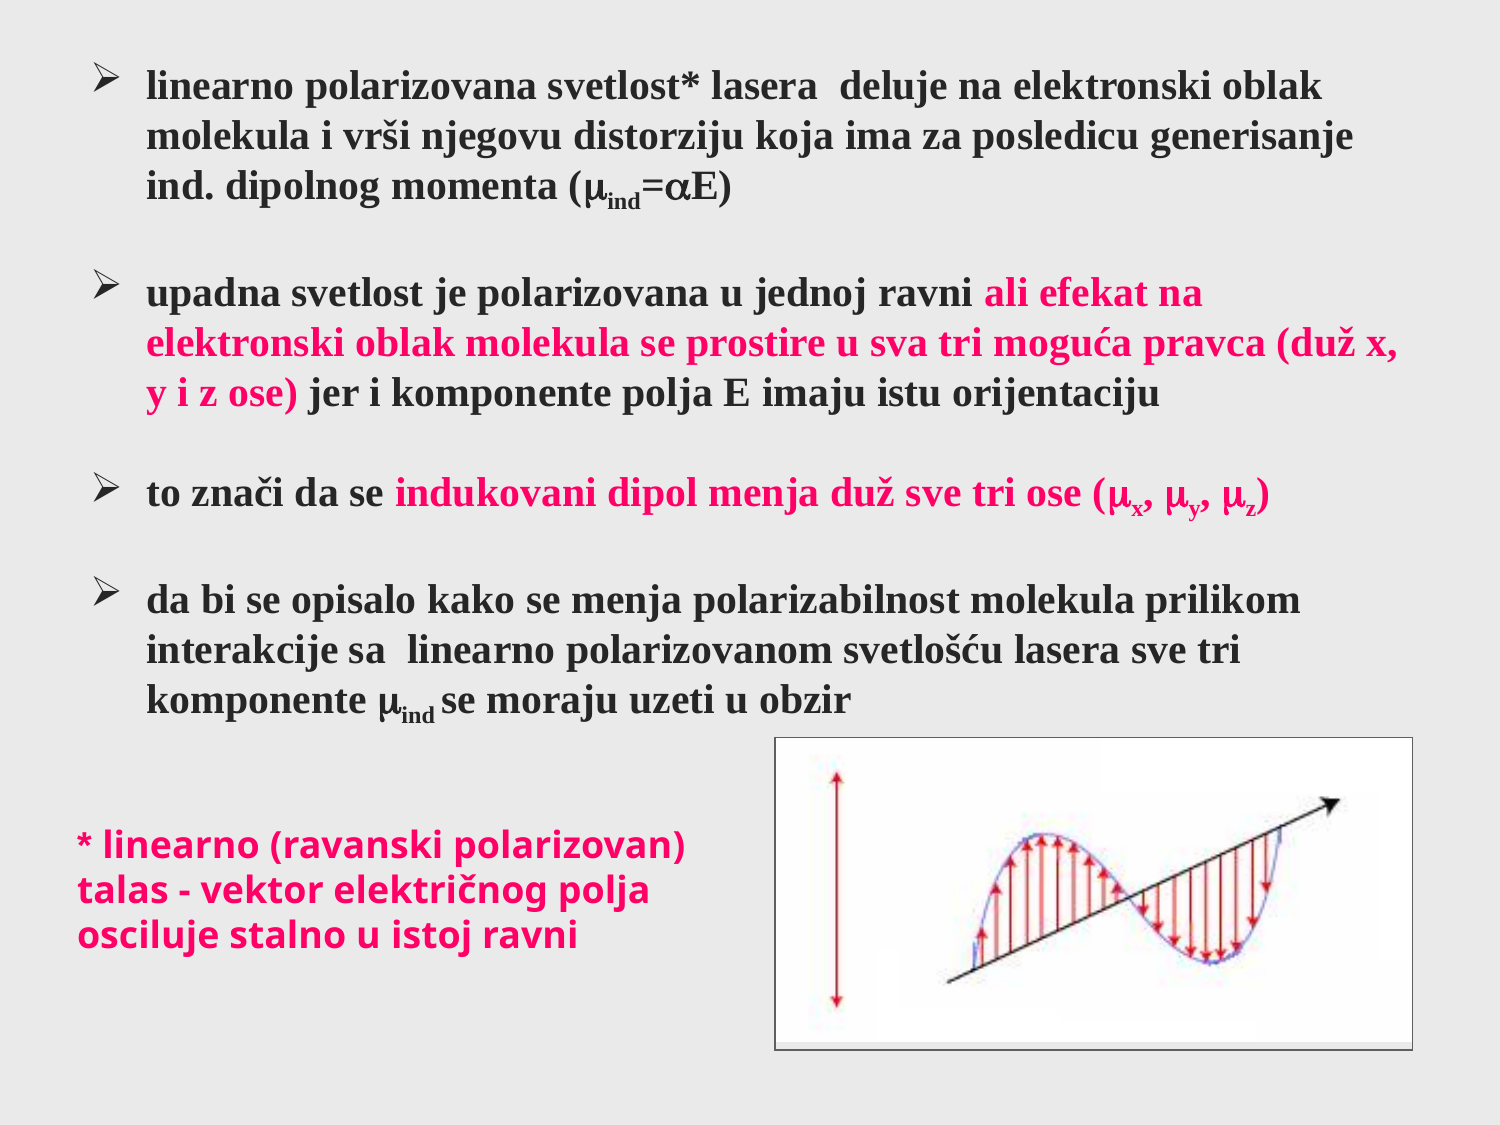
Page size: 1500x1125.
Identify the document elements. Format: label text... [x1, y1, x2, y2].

text_box * linearno (ravanski polarizovan) talas - vektor električnog polja osciluje stalno u istoj ravni [62, 814, 762, 964]
list linearno polarizovana svetlost* lasera deluje na elektronski oblak molekula i vrši njegovu distorziju koja ima za posledicu generisanje ind. dipolnog momenta (ind=E) upadna svetlost je polarizovana u jednoj ravni ali efekat na elektronski oblak molekula se prostire u sva tri moguća pravca (duž x, y i z ose) jer i komponente polja E imaju istu orijentaciju to znači da se indukovani dipol menja duž sve tri ose (x, y, z) da bi se opisalo kako se menja polarizabilnost molekula prilikom interakcije sa linearno polarizovanom svetlošću lasera sve tri komponente ind se moraju uzeti u obzir [75, 50, 1425, 1005]
picture [774, 737, 1413, 1042]
